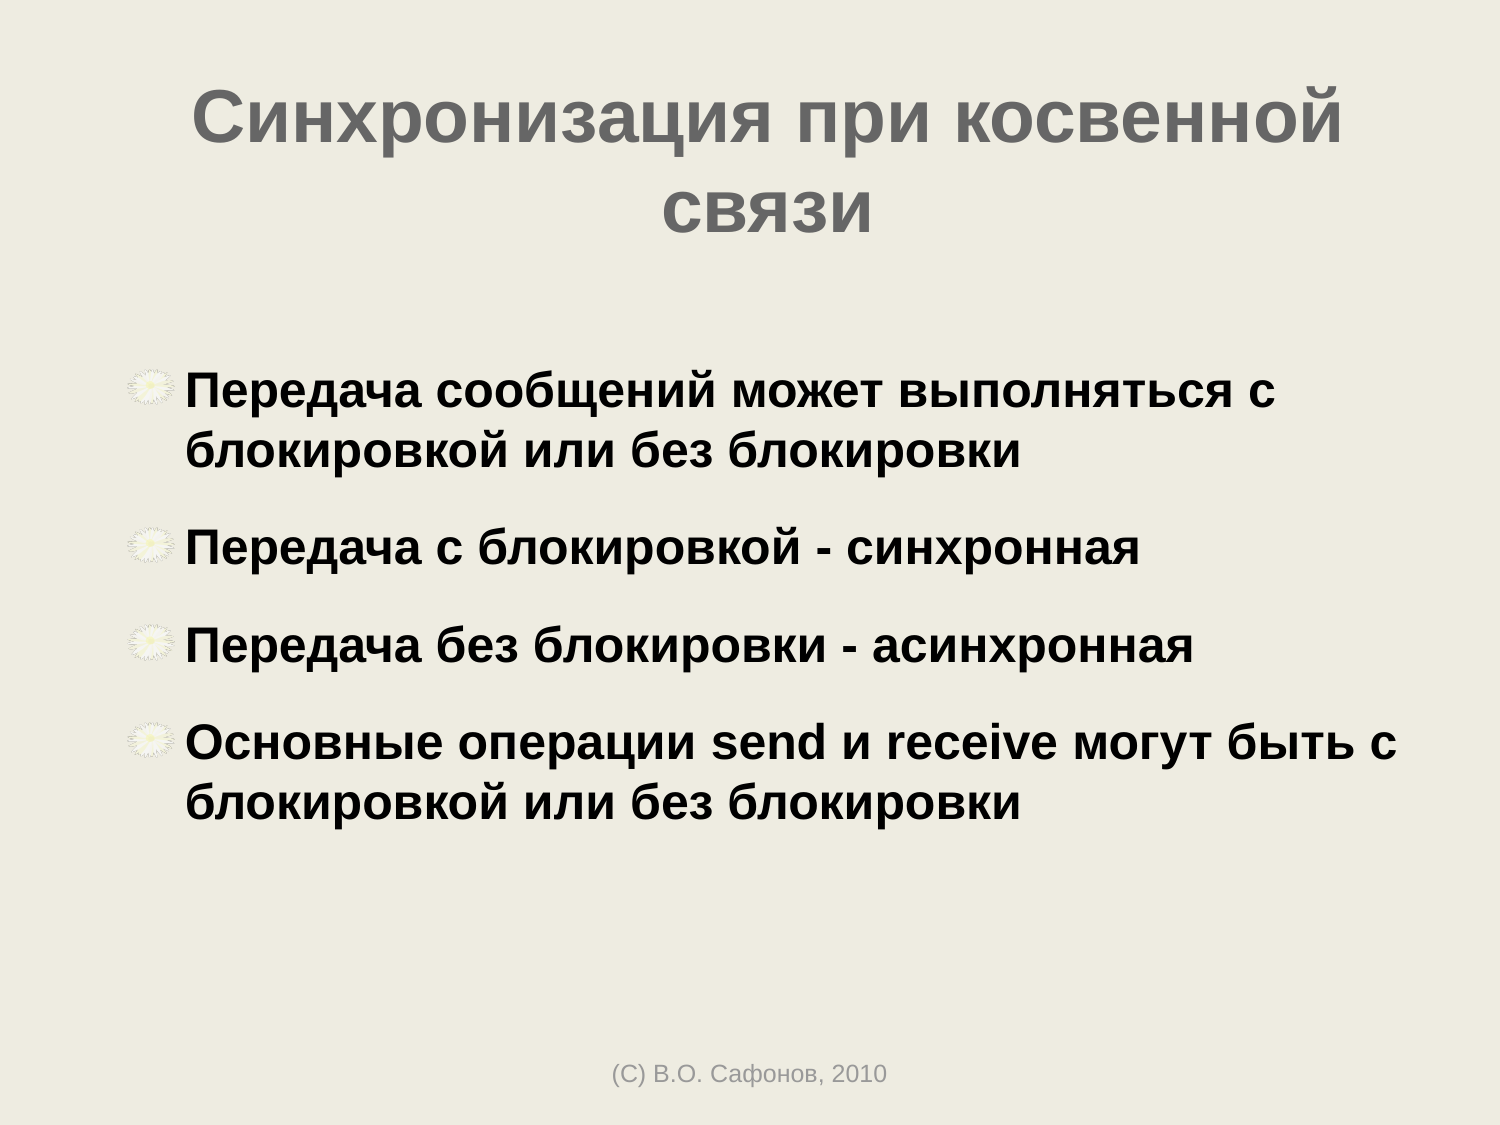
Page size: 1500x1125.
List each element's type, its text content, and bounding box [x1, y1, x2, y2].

picture [127, 722, 175, 758]
picture [127, 369, 175, 405]
picture [127, 527, 175, 563]
picture [127, 624, 175, 661]
list Передача сообщений может выполняться с блокировкой или без блокировки Передача с блокировкой - синхронная Передача без блокировки - асинхронная Основные операции send и receive могут быть с блокировкой или без блокировки [112, 350, 1450, 1075]
title Синхронизация при косвенной связи [111, 92, 1425, 223]
footer (C) В.О. Сафонов, 2010 [512, 1075, 988, 1103]
